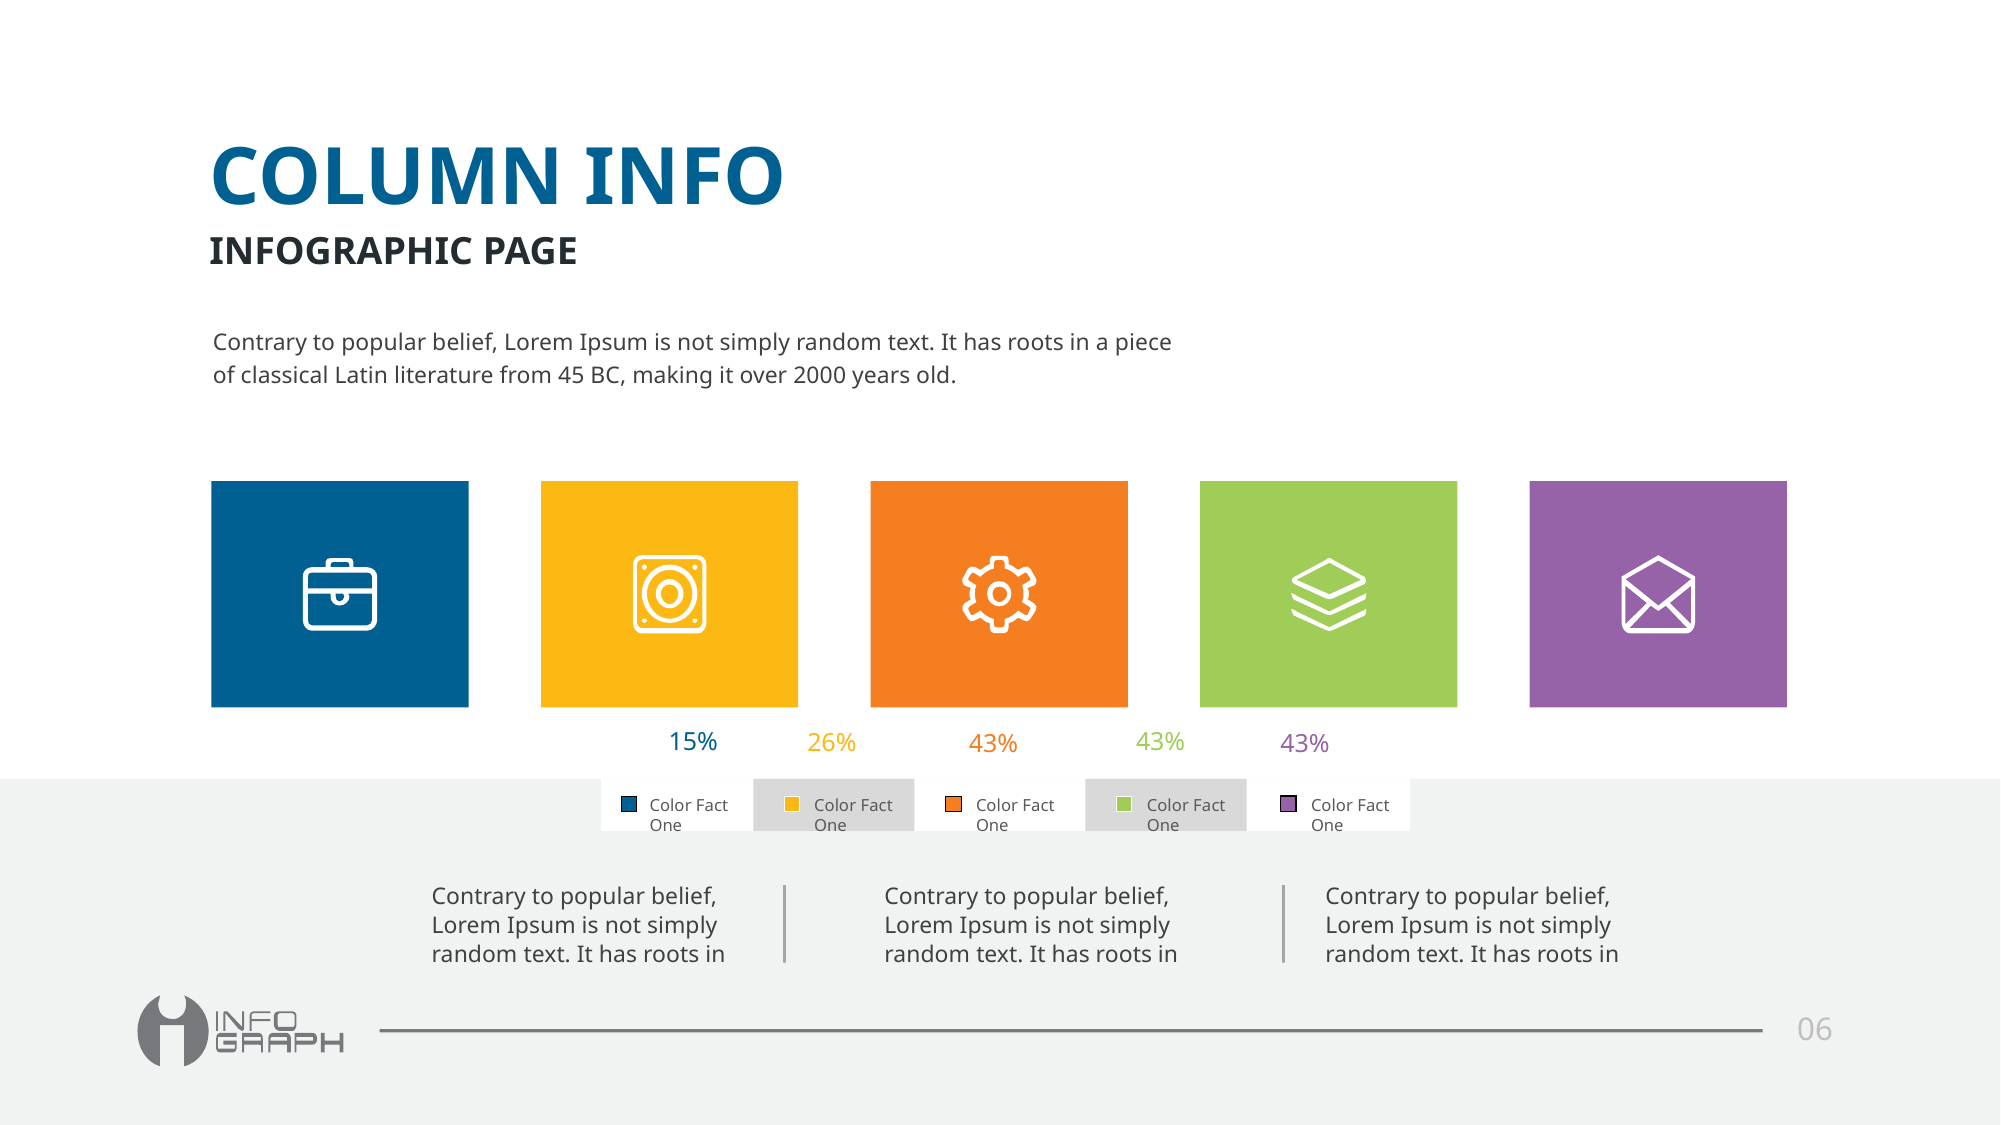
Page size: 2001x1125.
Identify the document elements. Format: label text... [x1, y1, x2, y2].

text_box Color Fact One [961, 787, 1077, 843]
text_box 43% [945, 720, 1042, 765]
text_box Color Fact One [634, 787, 750, 843]
text_box Contrary to popular belief, Lorem Ipsum is not simply random text. It has roots in a piece of classical Latin literature from 45 BC, making it over 2000 years old. [198, 313, 1215, 396]
text_box Color Fact One [799, 787, 915, 843]
text_box [1529, 480, 1788, 708]
text_box Color Fact One [1132, 787, 1248, 843]
text_box [210, 480, 470, 708]
text_box Color Fact One [1296, 787, 1412, 843]
text_box [783, 796, 799, 812]
text_box [1085, 780, 1247, 831]
text_box [1291, 608, 1367, 631]
text_box [0, 780, 2000, 1125]
text_box [1291, 592, 1367, 616]
text_box [540, 480, 799, 708]
text_box [302, 558, 378, 631]
text_box 43% [1256, 720, 1354, 765]
text_box [0, 0, 2000, 780]
text_box [1621, 555, 1696, 634]
text_box COLUMN INFO INFOGRAPHIC PAGE [194, 160, 822, 280]
text_box Contrary to popular belief, Lorem Ipsum is not simply random text. It has roots in [869, 872, 1199, 975]
text_box [1115, 796, 1132, 812]
text_box [1291, 558, 1366, 600]
text_box [962, 555, 1037, 634]
text_box [753, 780, 915, 831]
text_box [870, 480, 1129, 708]
text_box Contrary to popular belief, Lorem Ipsum is not simply random text. It has roots in [416, 872, 746, 975]
text_box Contrary to popular belief, Lorem Ipsum is not simply random text. It has roots in [1310, 872, 1640, 975]
text_box 15% [645, 717, 742, 763]
text_box 26% [789, 719, 874, 764]
text_box [633, 555, 707, 634]
text_box 43% [1112, 717, 1209, 763]
text_box [1199, 480, 1458, 708]
